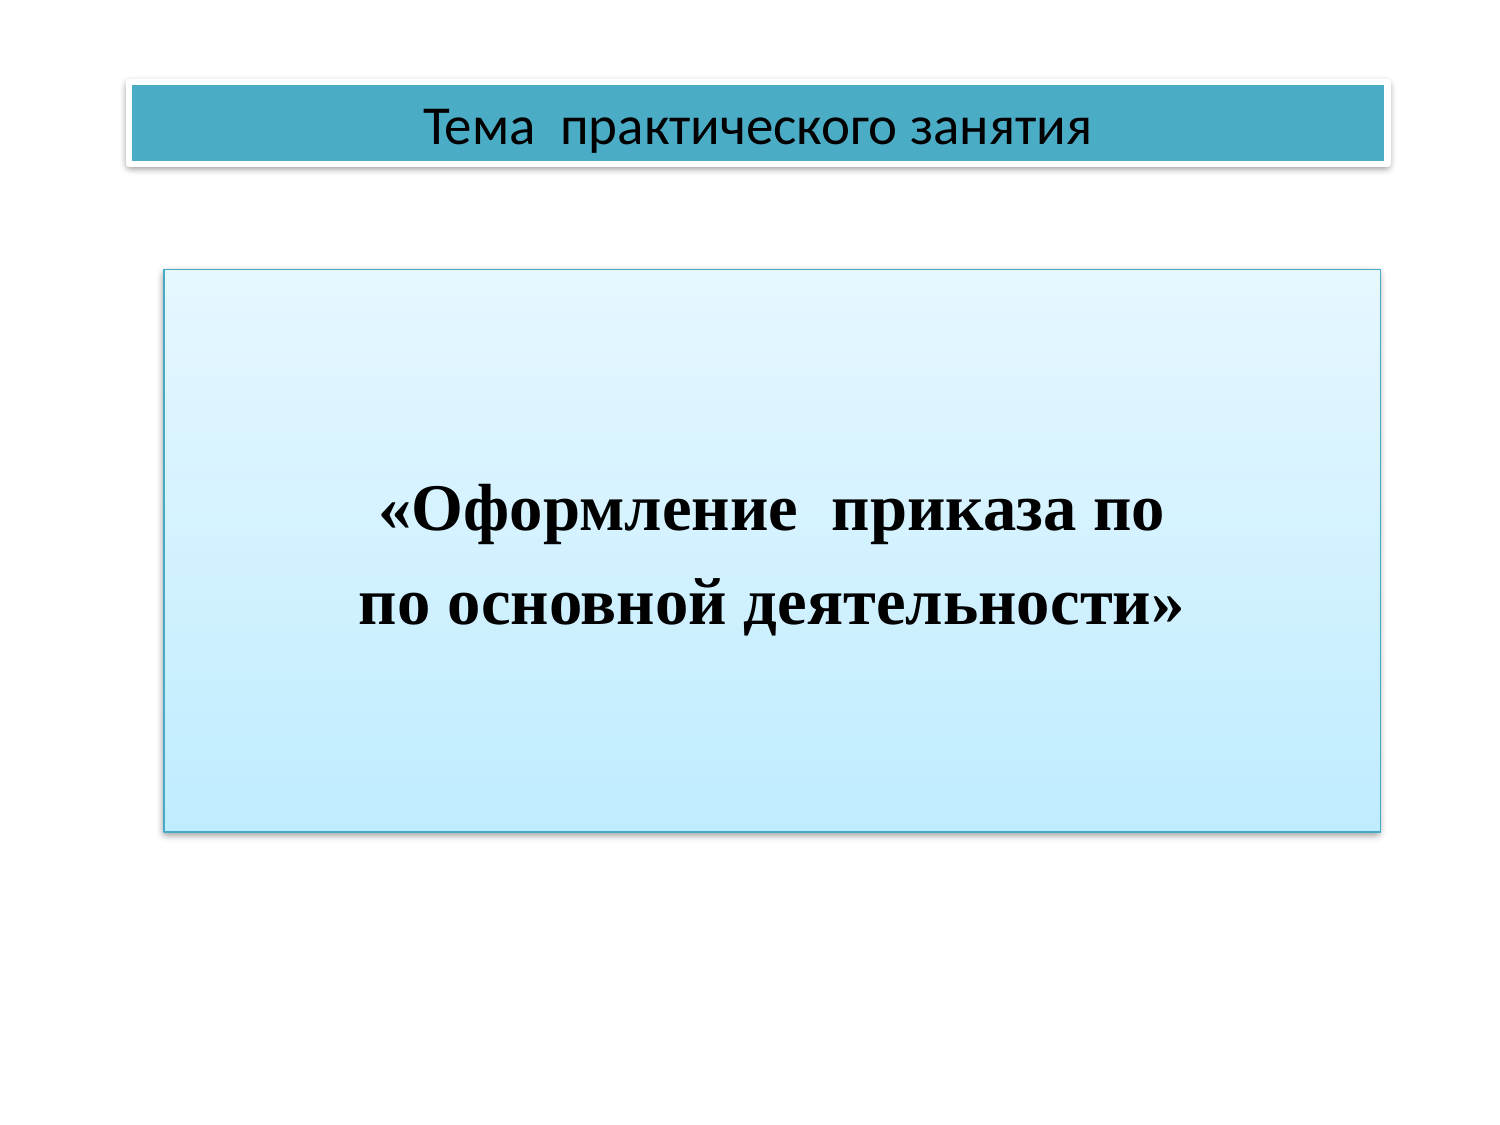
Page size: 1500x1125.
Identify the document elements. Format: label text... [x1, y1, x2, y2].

subtitle «Оформление приказа по по основной деятельности» [163, 269, 1381, 833]
title Тема практического занятия [126, 79, 1391, 167]
